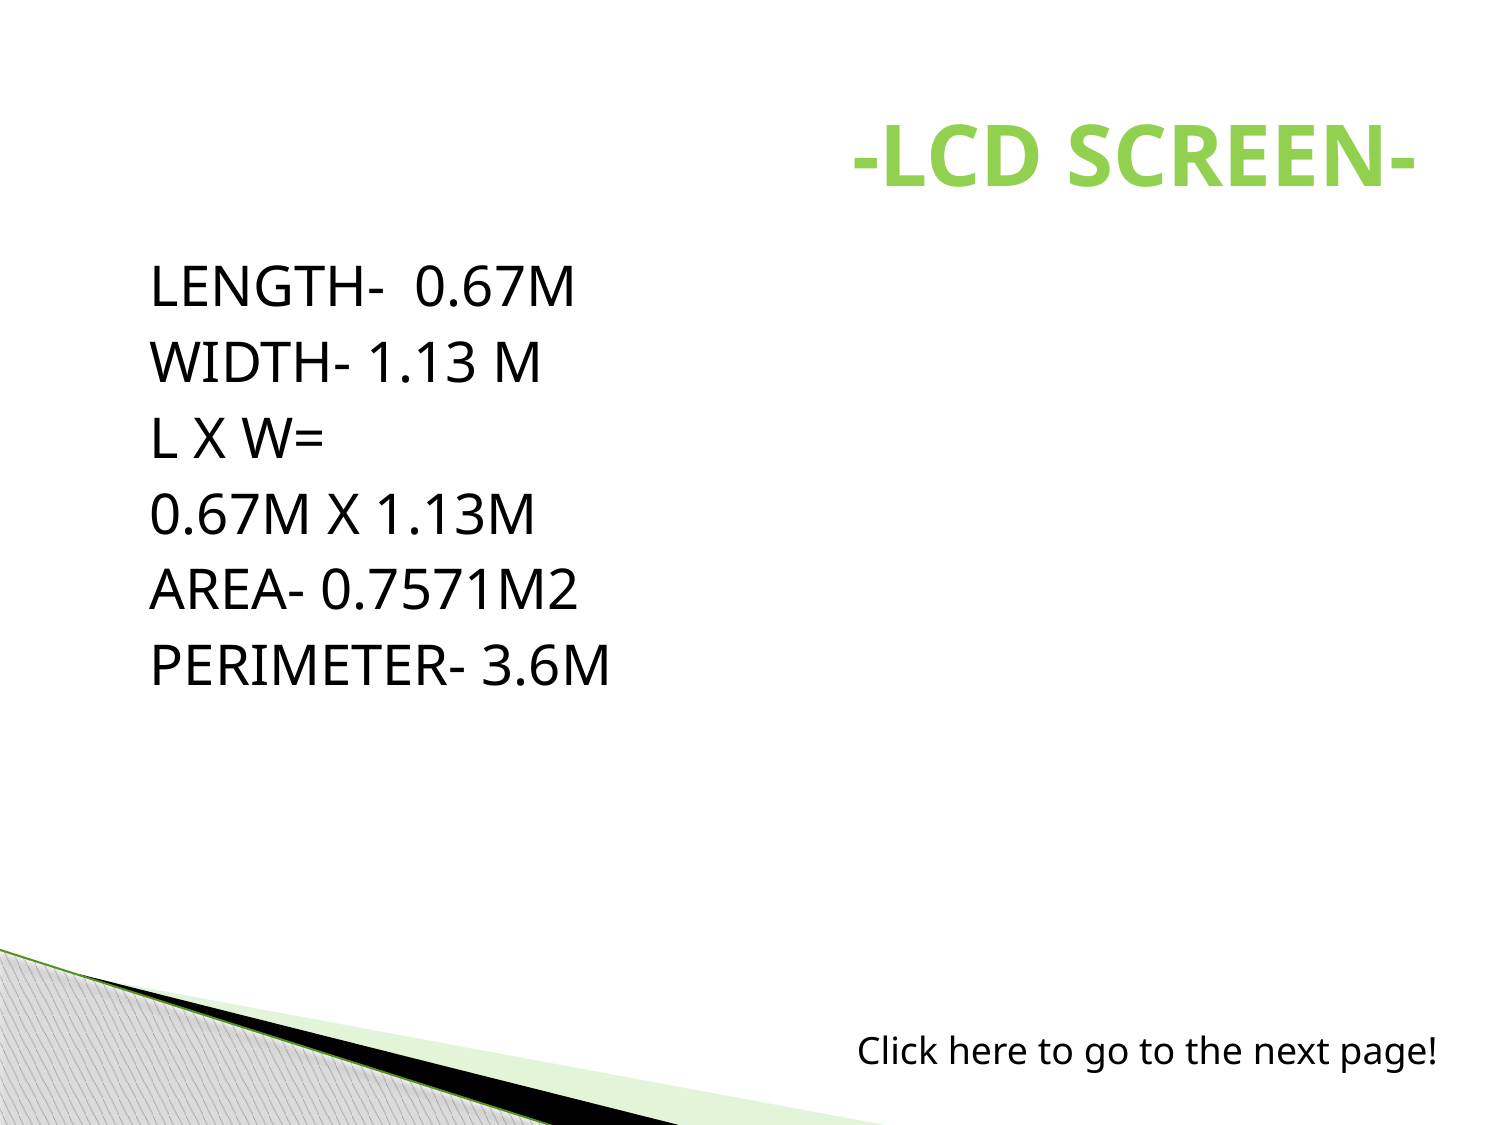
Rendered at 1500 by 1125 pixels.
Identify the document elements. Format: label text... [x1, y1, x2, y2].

title -LCD SCREEN- [82, 58, 1432, 247]
list LENGTH- 0.67M WIDTH- 1.13 M L X W= 0.67M X 1.13M AREA- 0.7571M2 PERIMETER- 3.6M [75, 243, 1425, 986]
text_box Click here to go to the next page! [621, 1019, 1454, 1080]
